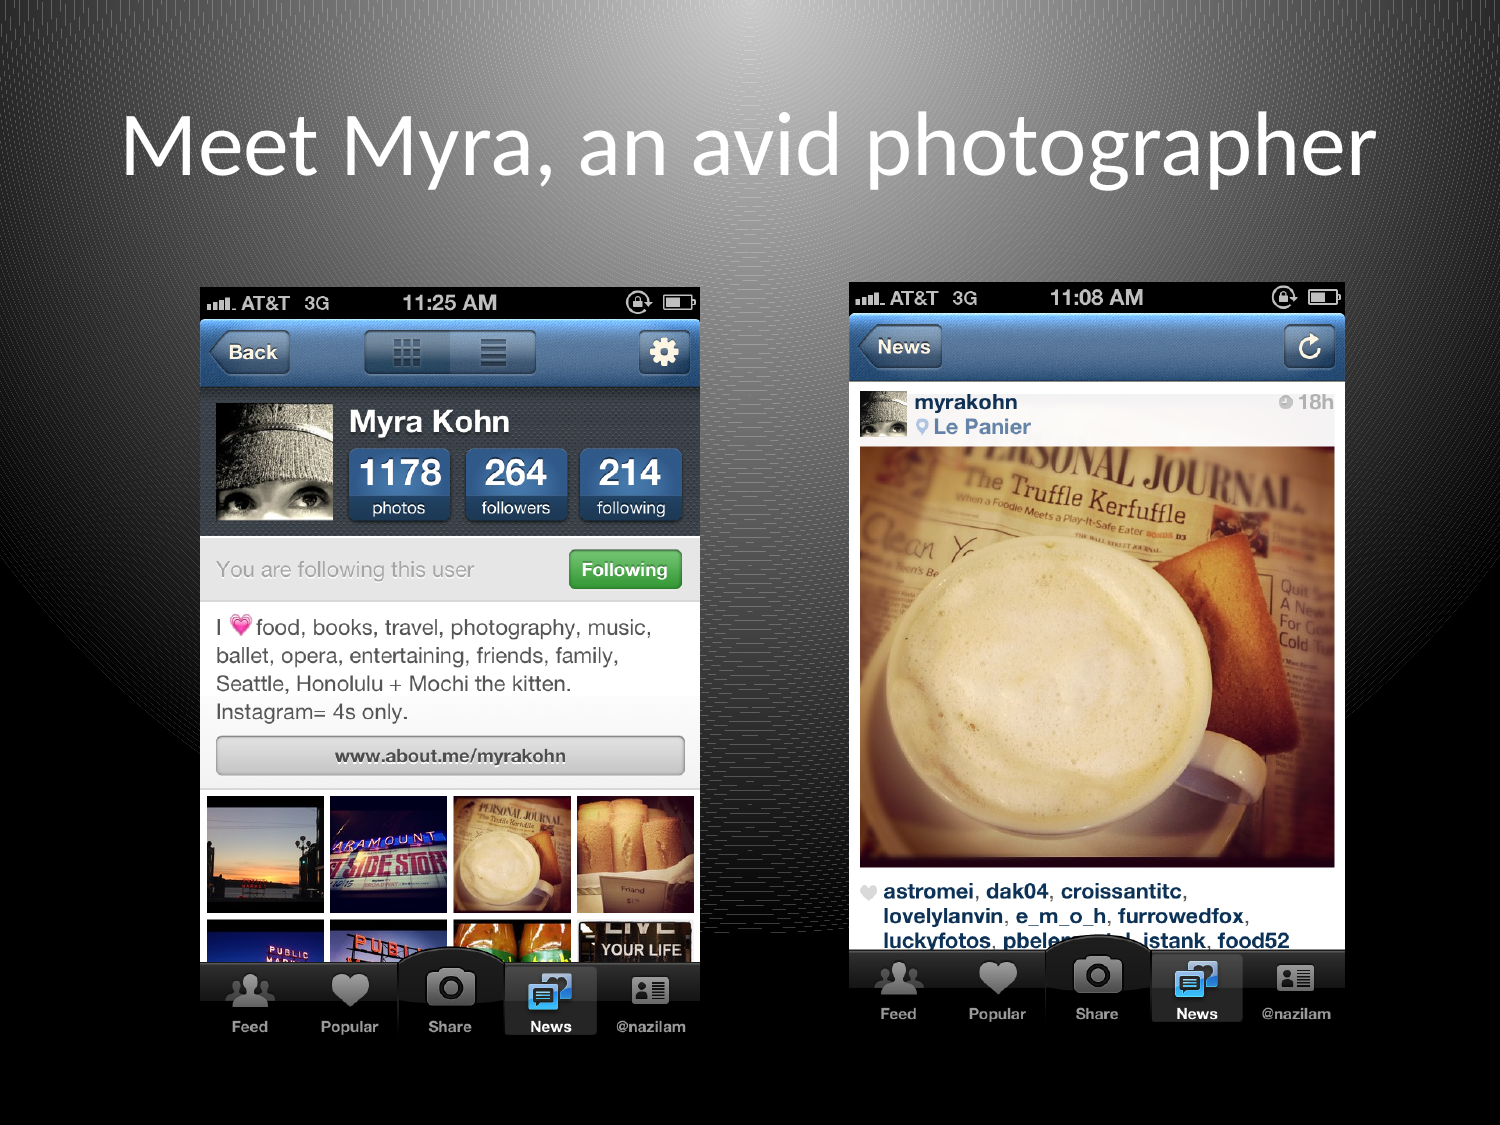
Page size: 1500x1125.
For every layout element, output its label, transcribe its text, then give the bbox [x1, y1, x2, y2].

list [849, 282, 1346, 1026]
title Meet Myra, an avid photographer [75, 45, 1425, 233]
picture [199, 287, 701, 1038]
